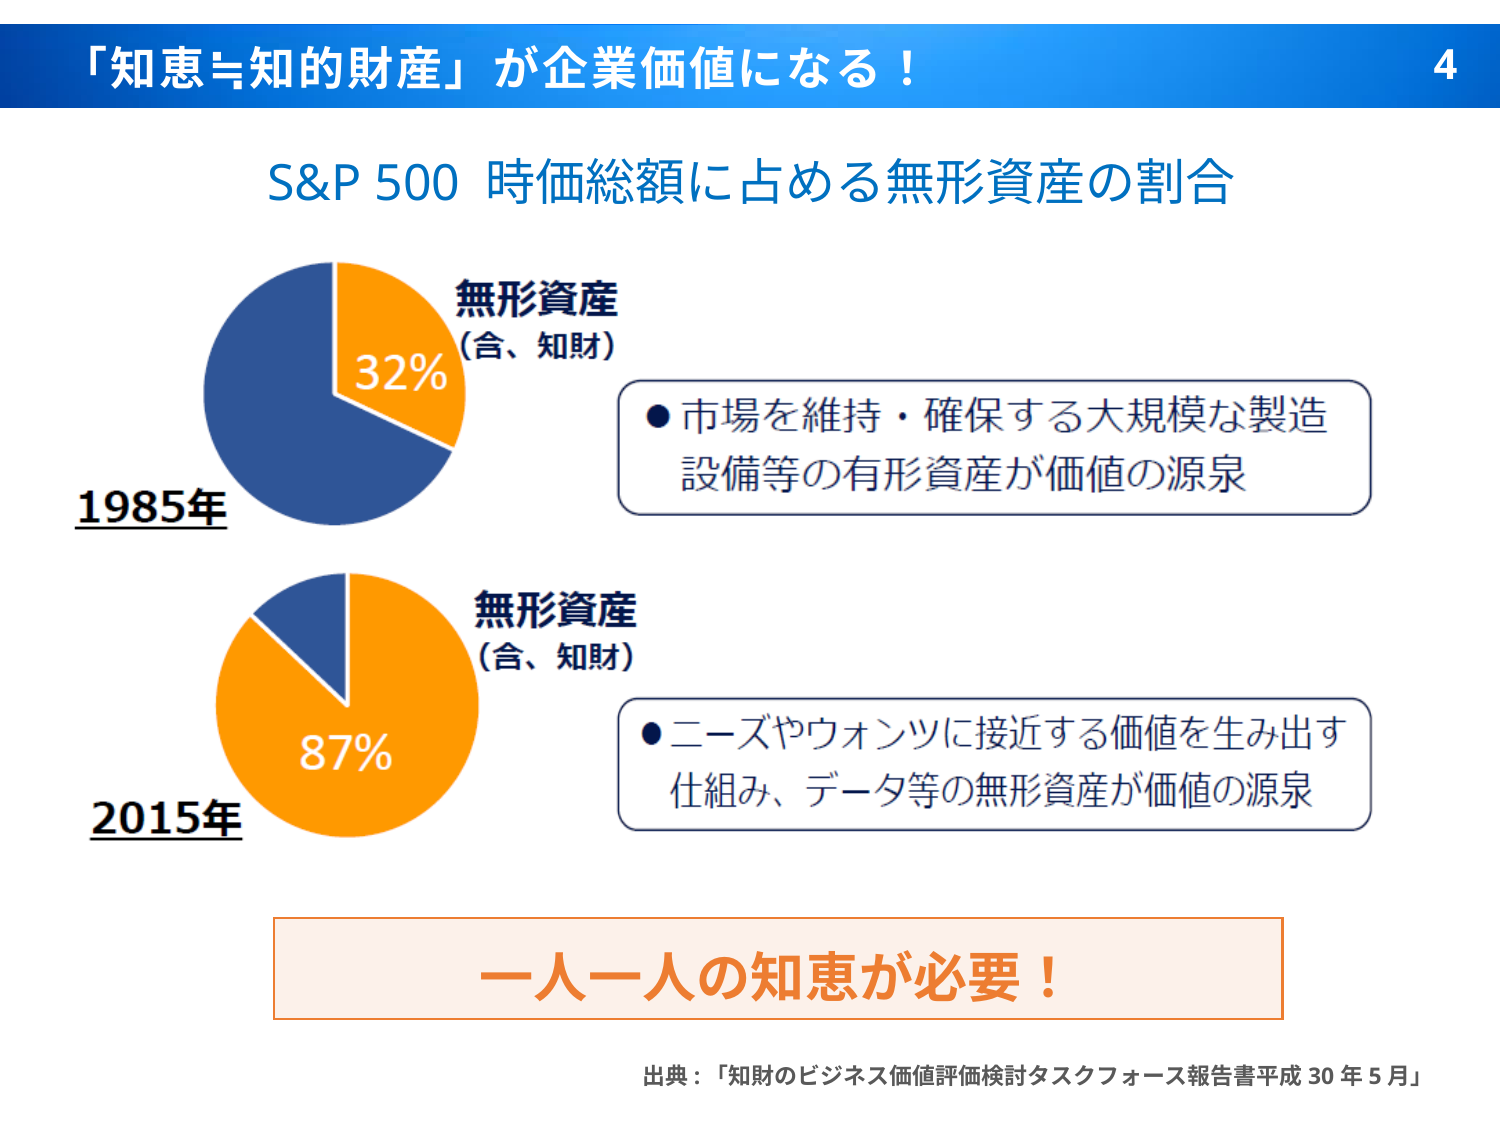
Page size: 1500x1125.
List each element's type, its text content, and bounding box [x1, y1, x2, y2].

text_box [273, 1016, 1284, 1020]
text_box 一人一人の知恵が必要！ [104, 935, 1452, 1016]
text_box S&P 500 時価総額に占める無形資産の割合 [100, 142, 1403, 218]
picture [606, 688, 1388, 850]
picture [0, 24, 1500, 108]
text_box 出典:「知財のビジネス価値評価検討タスクフォース報告書平成30年5月」 [439, 1054, 1448, 1097]
picture [603, 372, 1409, 534]
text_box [13, 258, 737, 849]
text_box 「知恵≒知的財産」が企業価値になる！ [46, 32, 1088, 103]
text_box [273, 917, 1284, 935]
